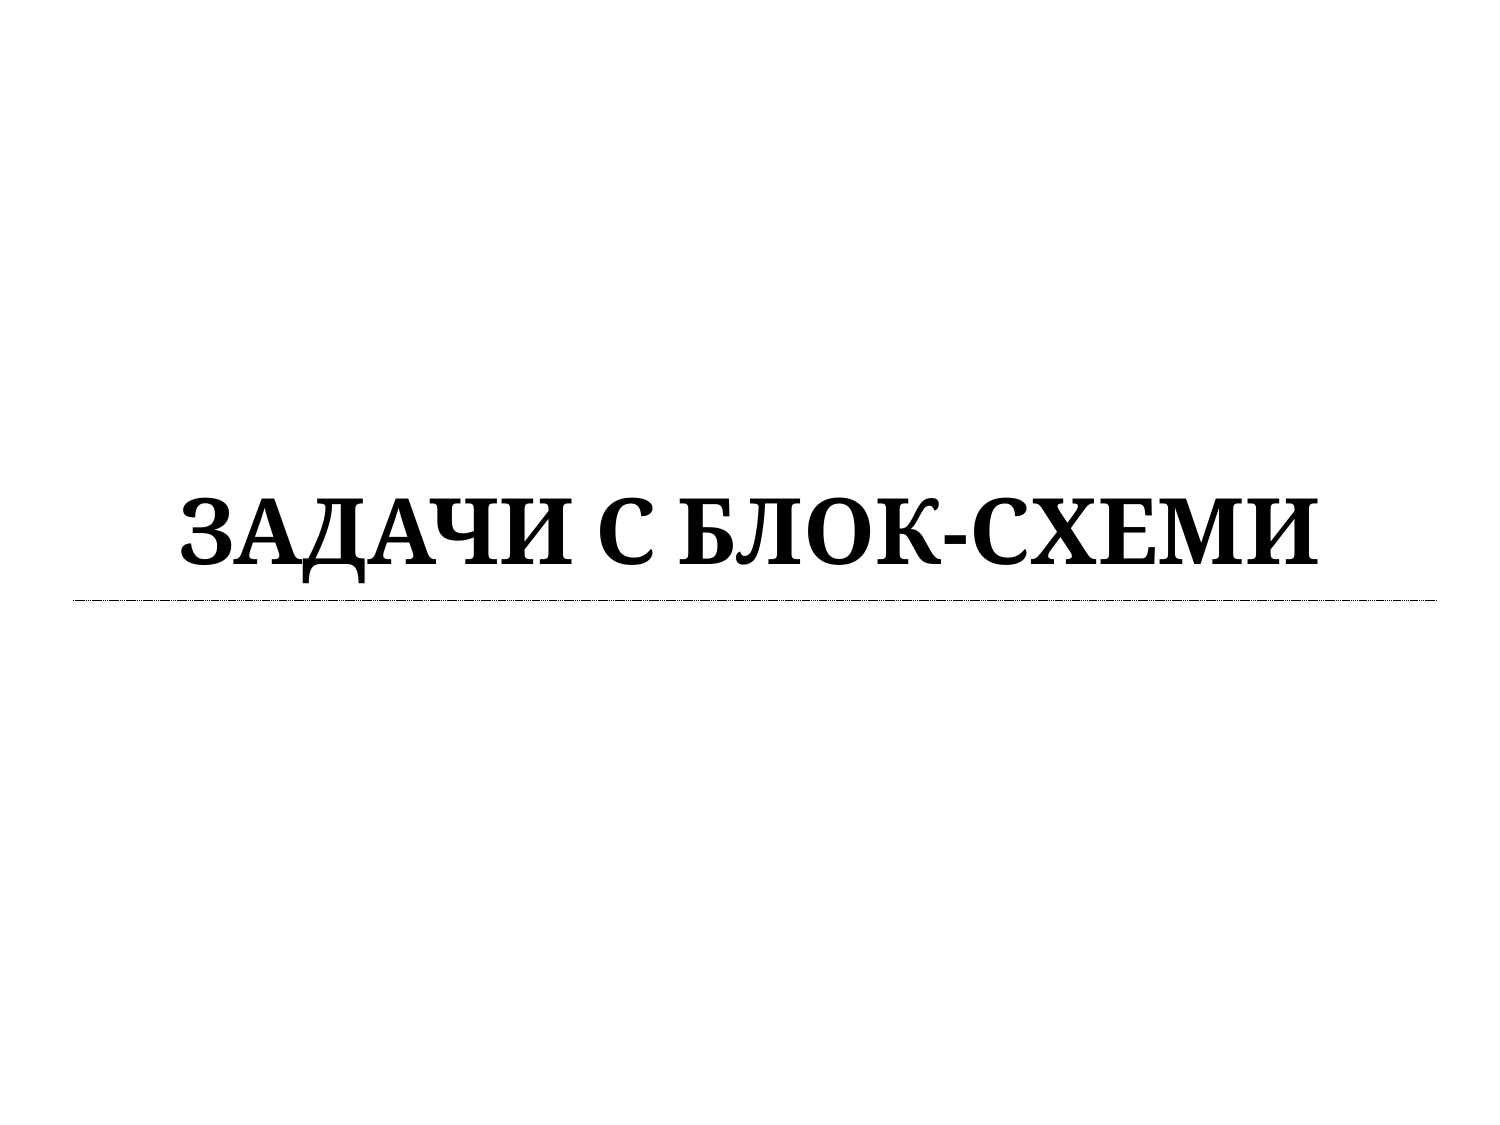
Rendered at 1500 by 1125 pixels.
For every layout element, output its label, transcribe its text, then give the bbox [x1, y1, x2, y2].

title Задачи с блок-схеми [0, 346, 1500, 594]
